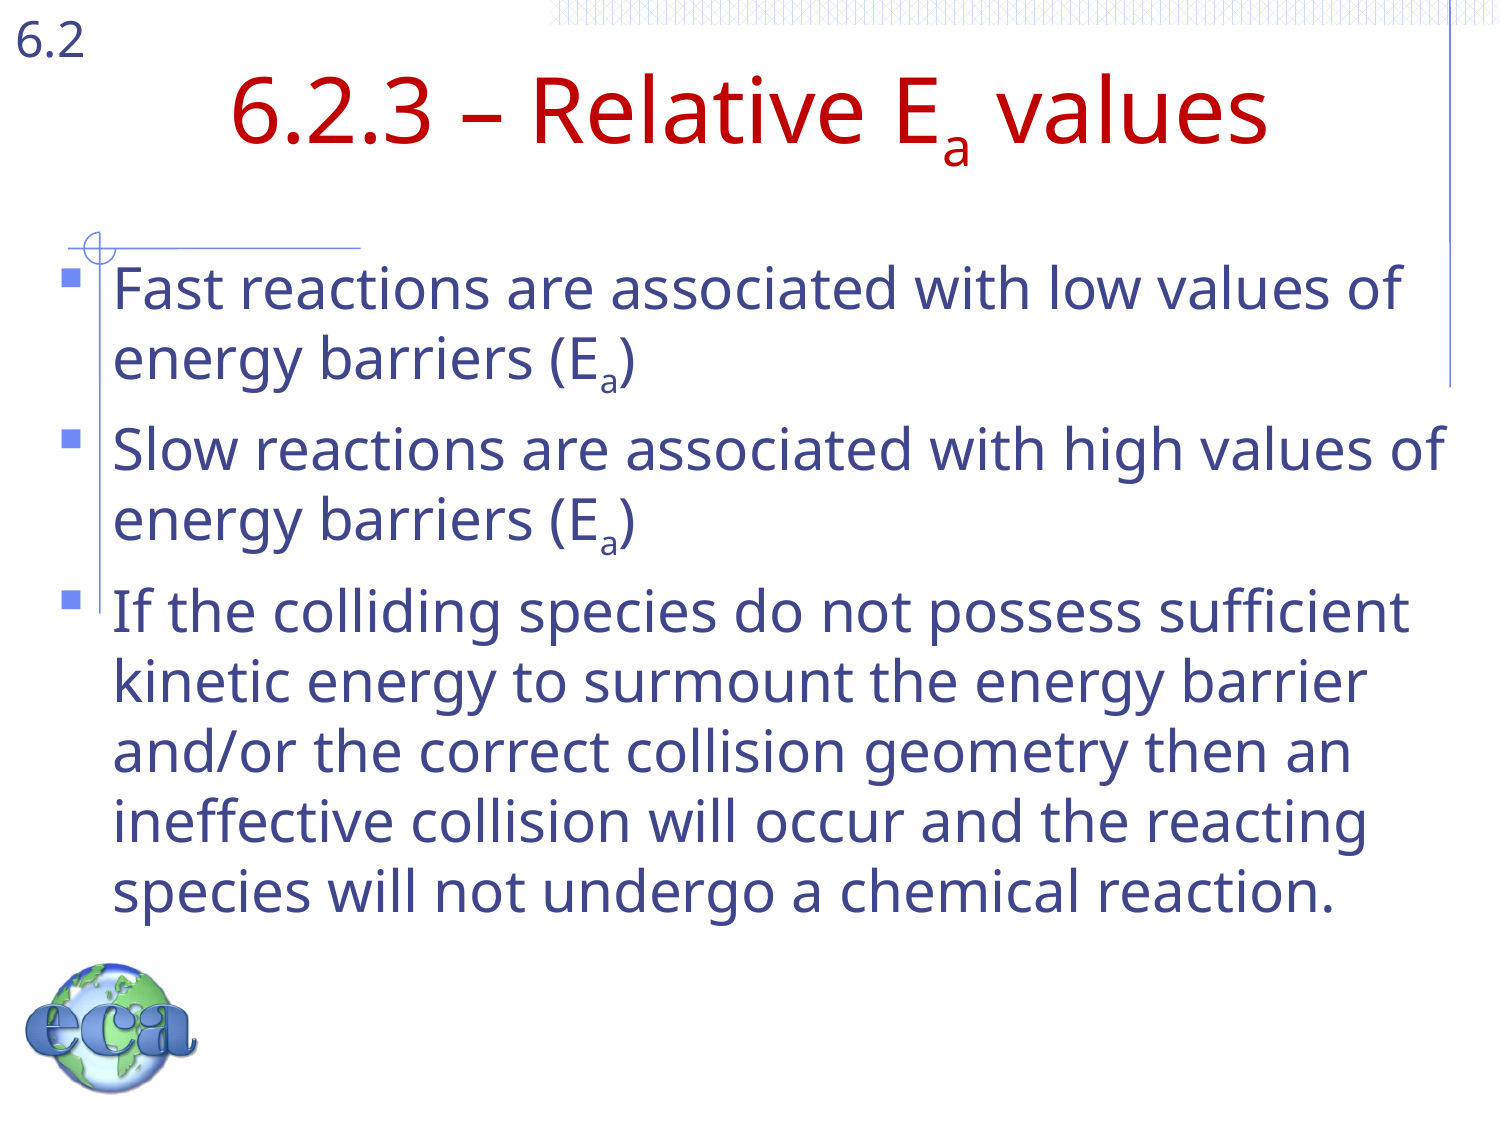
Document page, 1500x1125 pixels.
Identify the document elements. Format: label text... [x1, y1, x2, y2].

picture [23, 960, 200, 1096]
title 6.2.3 – Relative Ea values [17, 49, 1483, 185]
list Fast reactions are associated with low values of energy barriers (Ea) Slow reactions are associated with high values of energy barriers (Ea) If the colliding species do not possess sufficient kinetic energy to surmount the energy barrier and/or the correct collision geometry then an ineffective collision will occur and the reacting species will not undergo a chemical reaction. [41, 243, 1471, 965]
